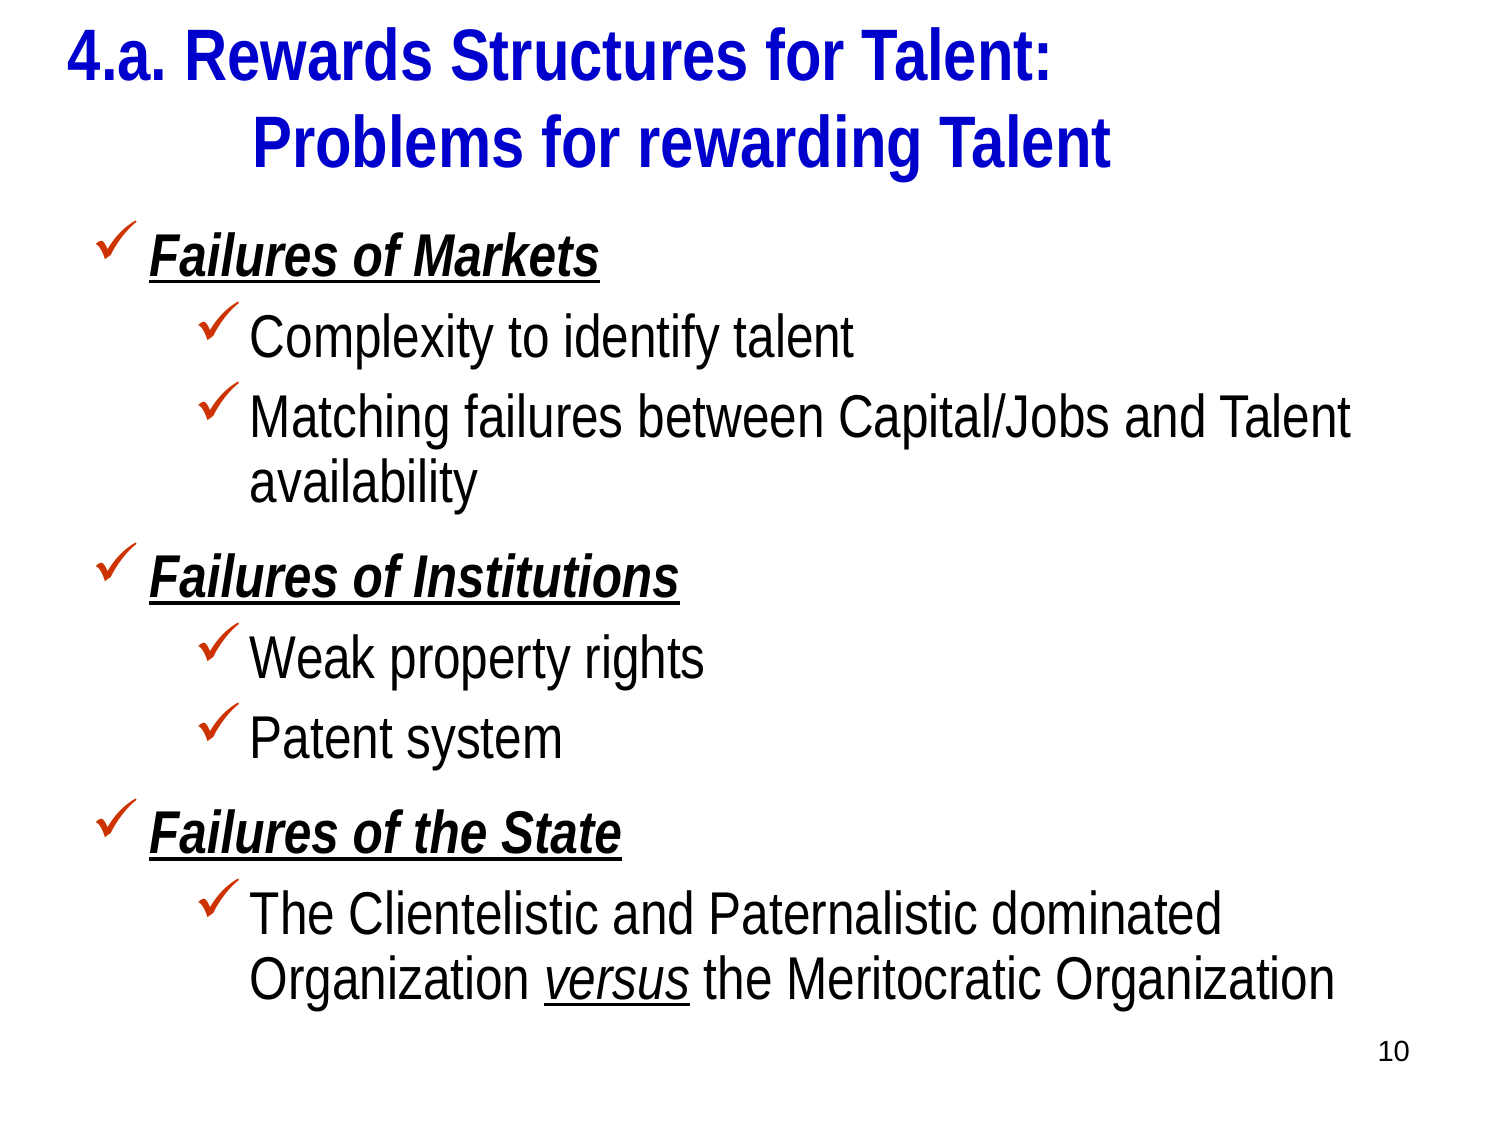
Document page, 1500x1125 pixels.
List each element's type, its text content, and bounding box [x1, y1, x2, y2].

text_box 4.a. Rewards Structures for Talent: Problems for rewarding Talent [53, 0, 1374, 190]
slide_number 10 [1074, 1024, 1426, 1103]
text_box Failures of Markets Complexity to identify talent Matching failures between Capital/Jobs and Talent availability Failures of Institutions Weak property rights Patent system Failures of the State The Clientelistic and Paternalistic dominated Organization versus the Meritocratic Organization [76, 217, 1424, 1020]
